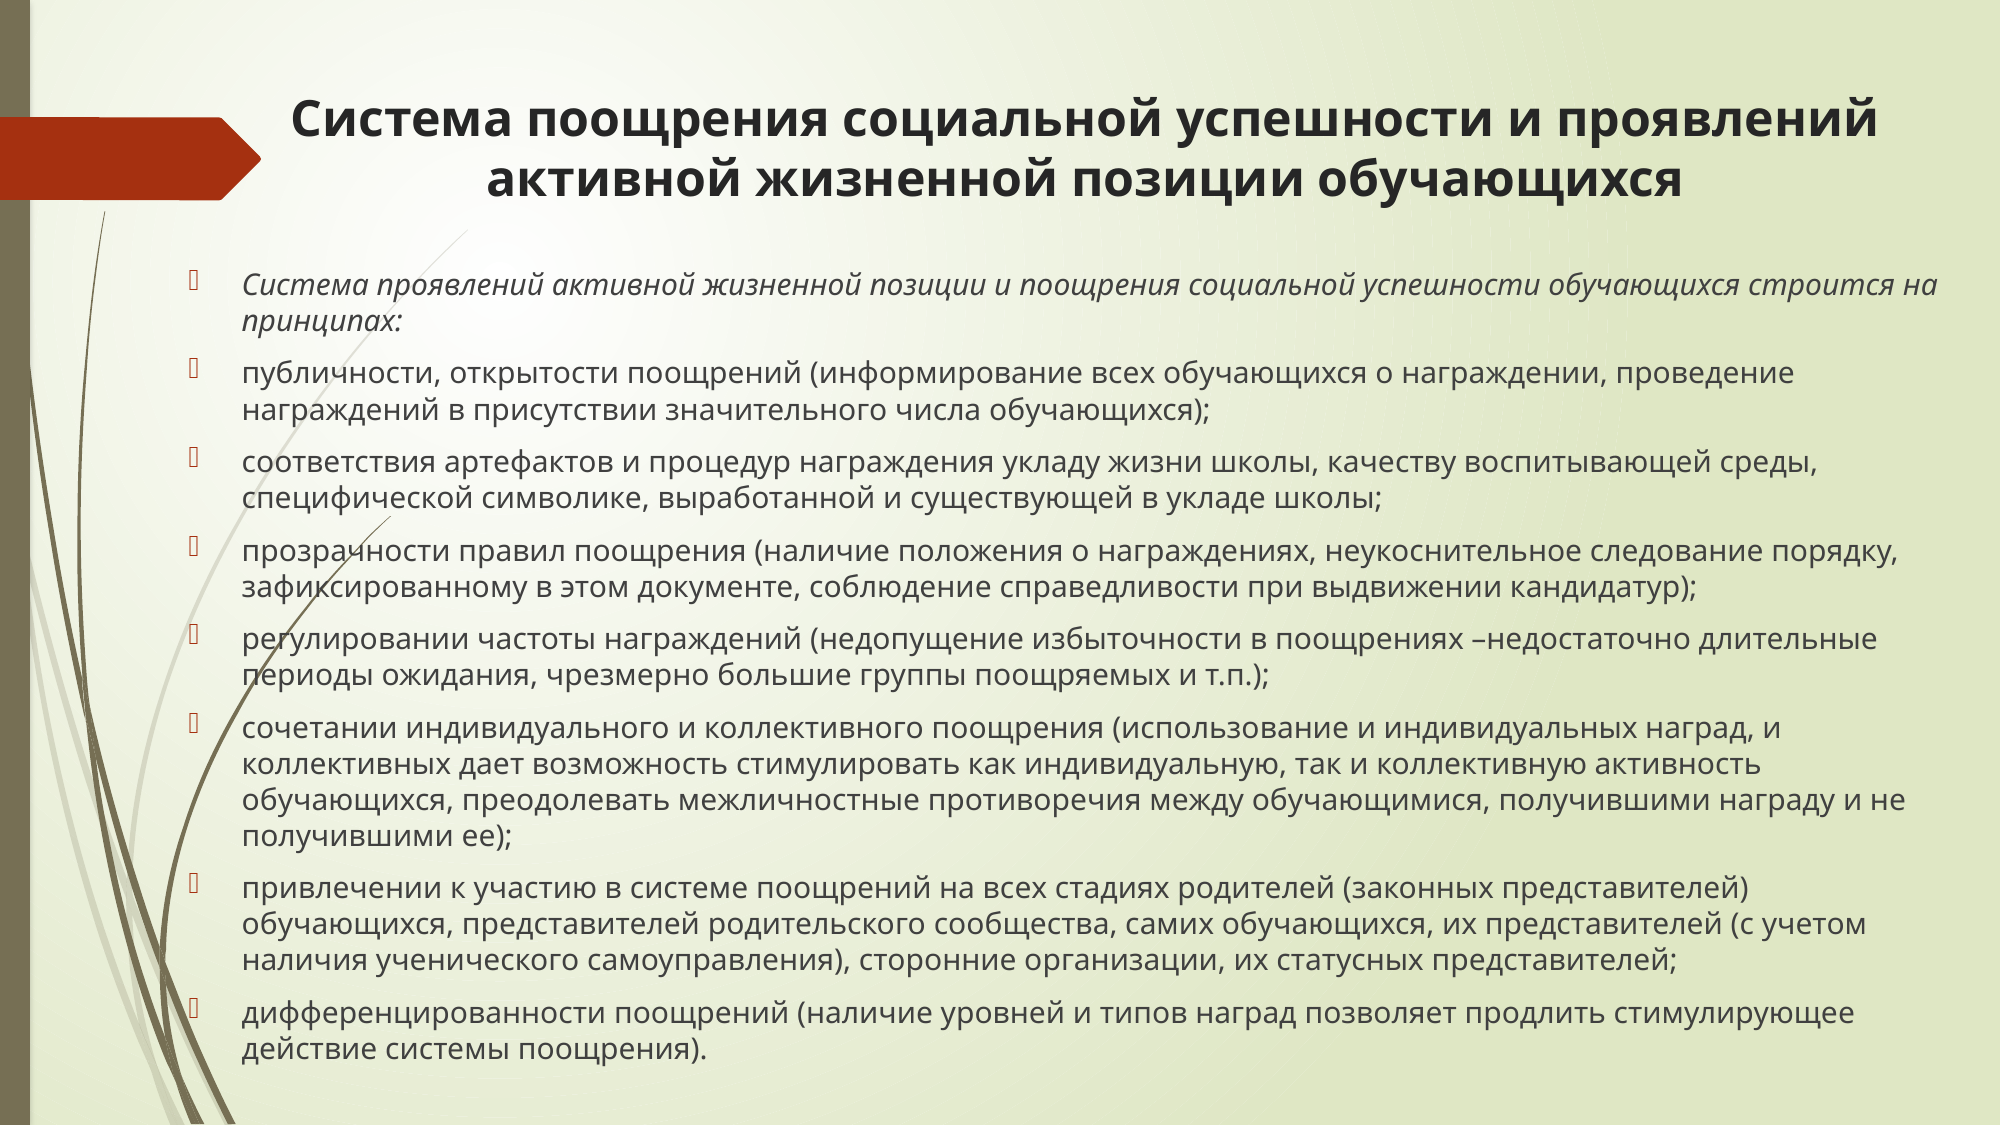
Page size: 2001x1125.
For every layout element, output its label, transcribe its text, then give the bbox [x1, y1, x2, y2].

list Система проявлений активной жизненной позиции и поощрения социальной успешности обучающихся строится на принципах: публичности, открытости поощрений (информирование всех обучающихся о награждении, проведение награждений в присутствии значительного числа обучающихся); соответствия артефактов и процедур награждения укладу жизни школы, качеству воспитывающей среды, специфической символике, выработанной и существующей в укладе школы; прозрачности правил поощрения (наличие положения о награждениях, неукоснительное следование порядку, зафиксированному в этом документе, соблюдение справедливости при выдвижении кандидатур); регулировании частоты награждений (недопущение избыточности в поощрениях –недостаточно длительные периоды ожидания, чрезмерно большие группы поощряемых и т.п.); сочетании индивидуального и коллективного поощрения (использование и индивидуальных наград, и коллективных дает возможность стимулировать как индивидуальную, так и коллективную активность обучающихся, преодолевать межличностные противоречия между обучающимися, получившими награду и не получившими ее); привлечении к участию в системе поощрений на всех стадиях родителей (законных представителей) обучающихся, представителей родительского сообщества, самих обучающихся, их представителей (с учетом наличия ученического самоуправления), сторонние организации, их статусных представителей; дифференцированности поощрений (наличие уровней и типов наград позволяет продлить стимулирующее действие системы поощрения). [173, 257, 1974, 1077]
title Система поощрения социальной успешности и проявлений активной жизненной позиции обучающихся [265, 78, 1906, 257]
